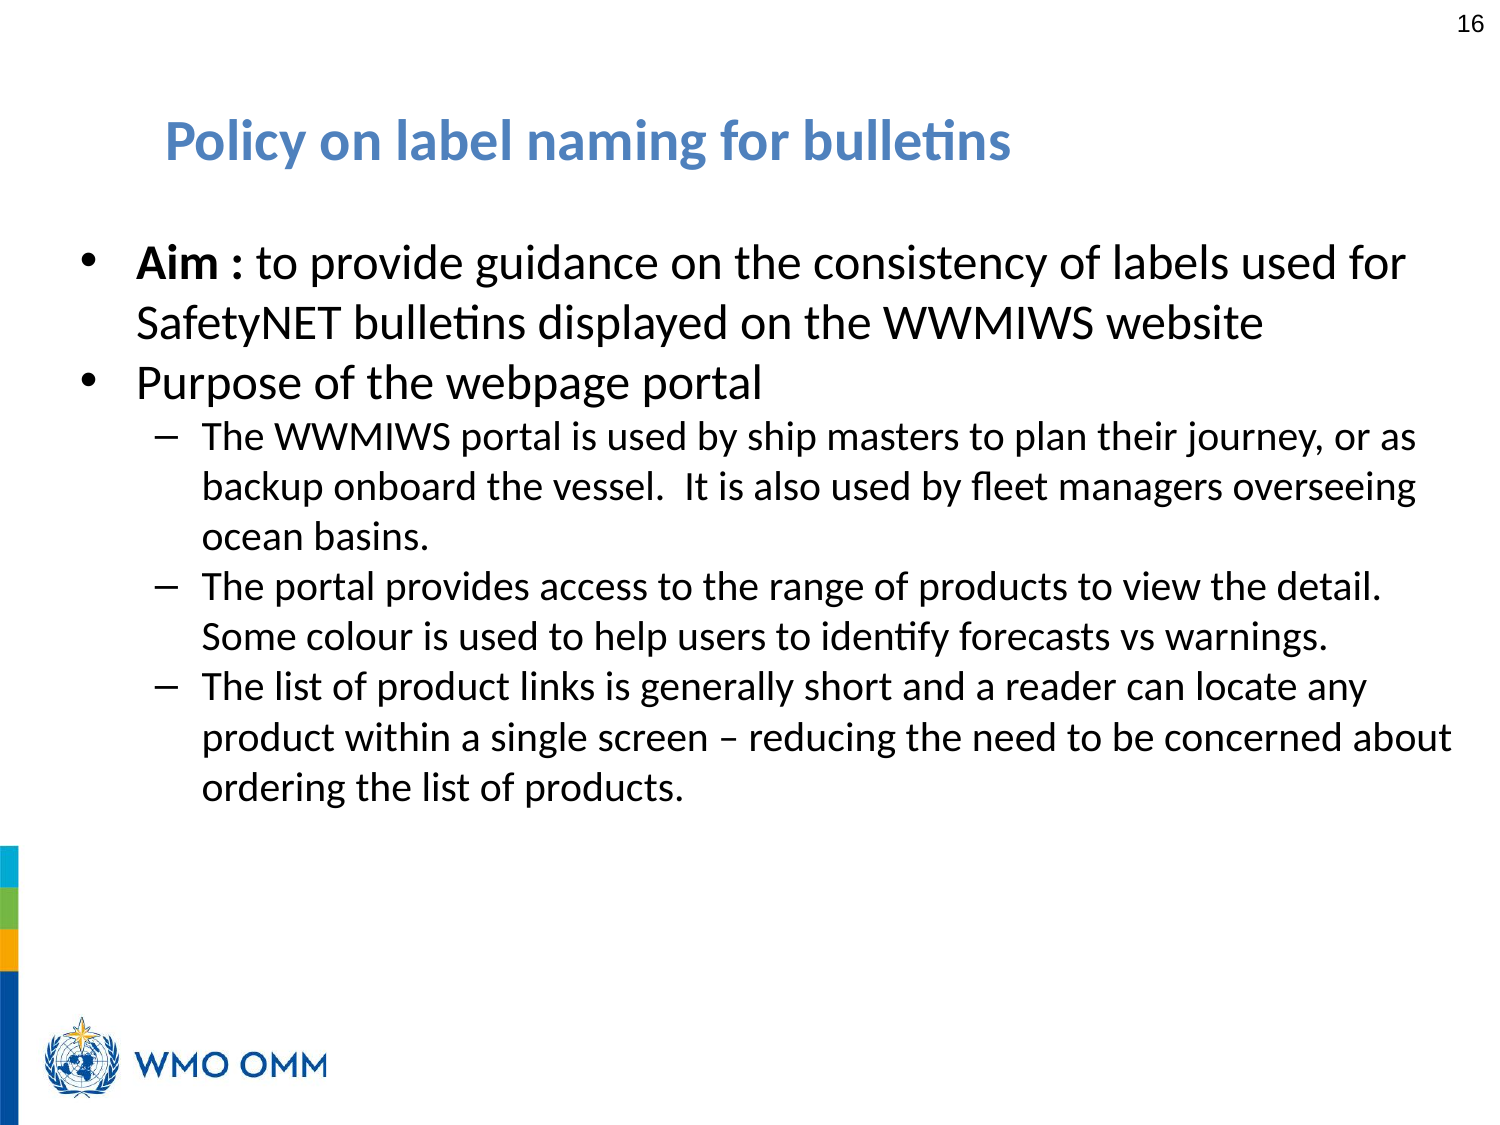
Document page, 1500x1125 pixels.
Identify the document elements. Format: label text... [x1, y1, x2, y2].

text_box [218, 231, 1345, 268]
picture [0, 845, 327, 1125]
text_box ‹#› [1435, 0, 1500, 43]
list Aim : to provide guidance on the consistency of labels used for SafetyNET bulletins displayed on the WWMIWS website Purpose of the webpage portal The WWMIWS portal is used by ship masters to plan their journey, or as backup onboard the vessel. It is also used by fleet managers overseeing ocean basins. The portal provides access to the range of products to view the detail. Some colour is used to help users to identify forecasts vs warnings. The list of product links is generally short and a reader can locate any product within a single screen – reducing the need to be concerned about ordering the list of products. [64, 221, 1477, 1011]
title Policy on label naming for bulletins [150, 43, 1394, 231]
